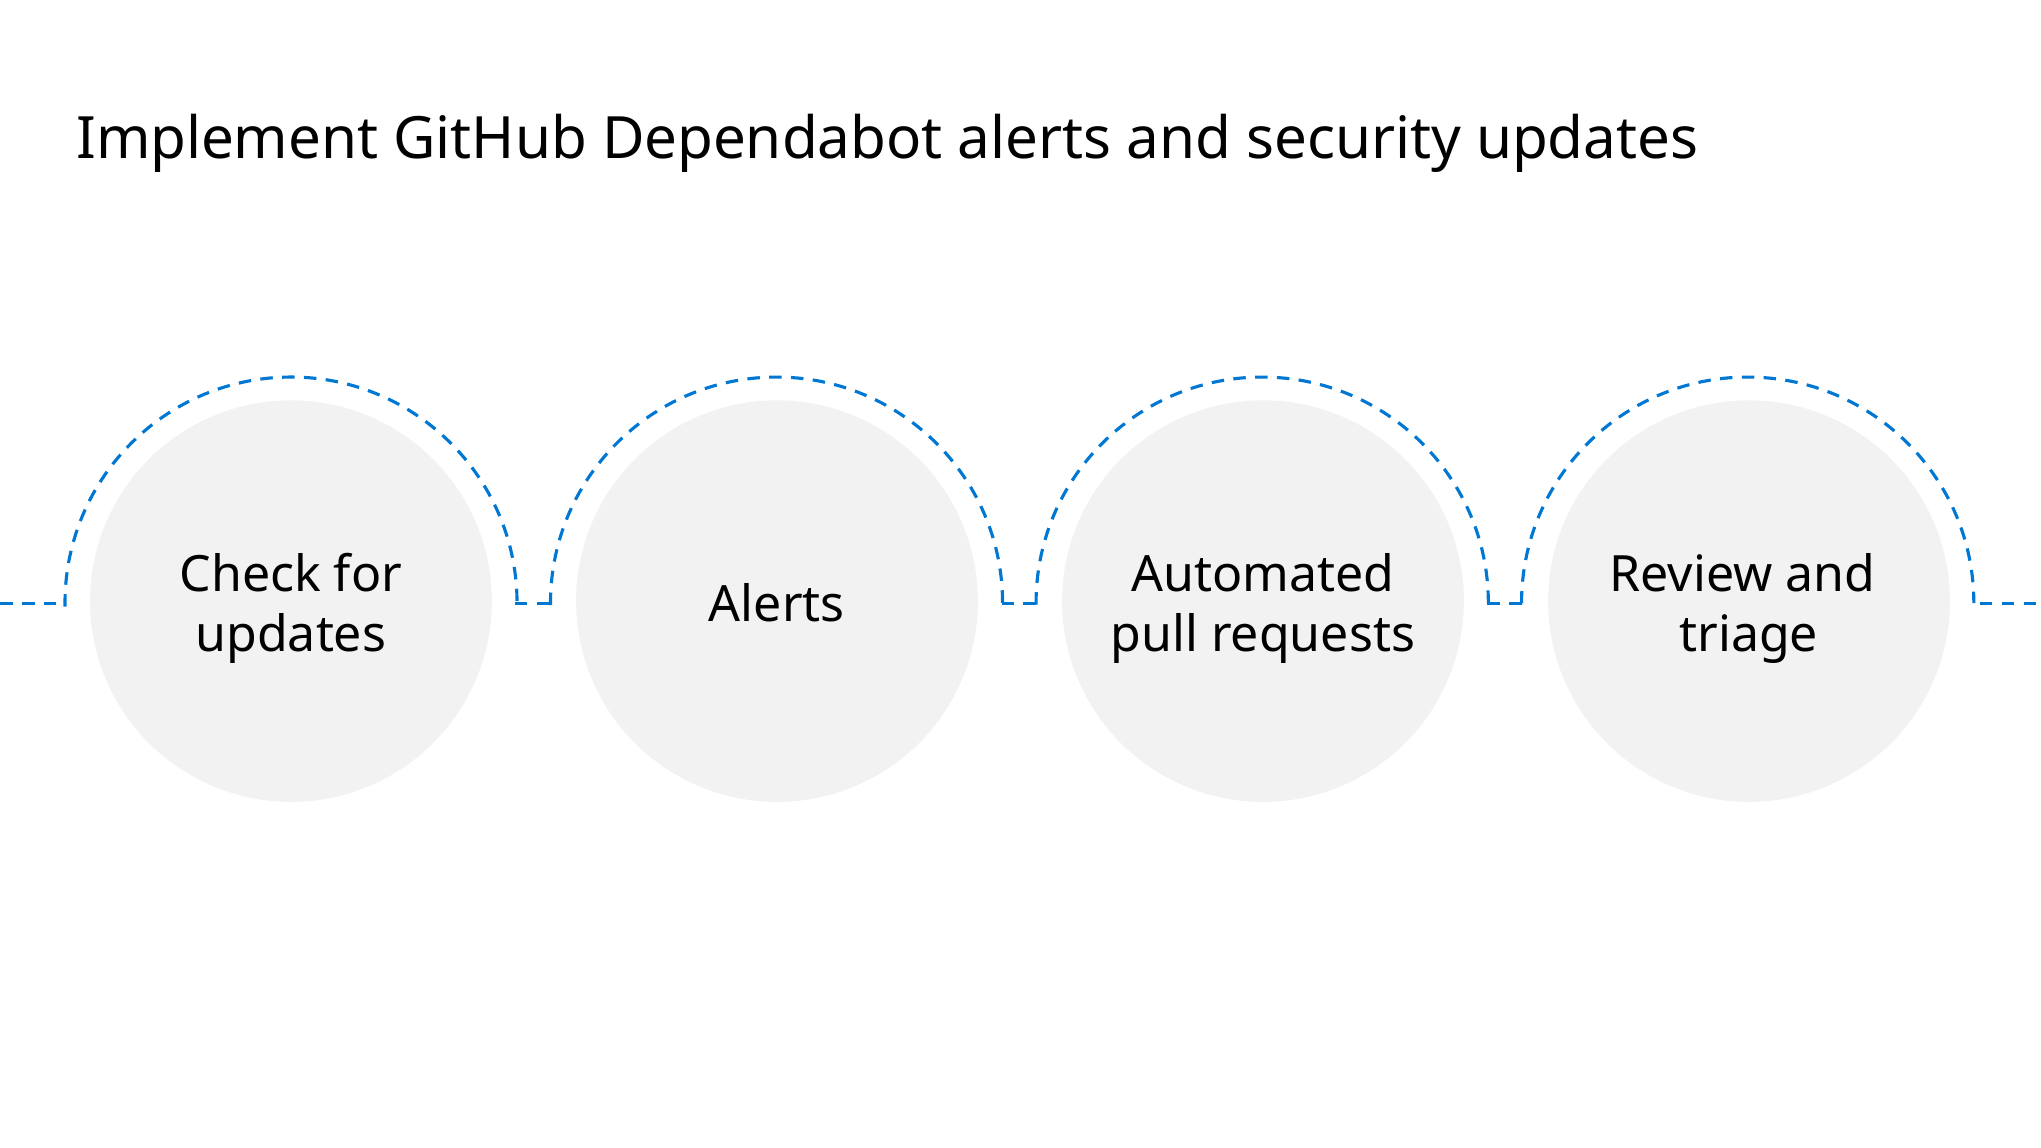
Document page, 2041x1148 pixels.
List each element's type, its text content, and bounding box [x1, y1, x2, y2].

text_box Alerts [575, 607, 979, 803]
title Implement GitHub Dependabot alerts and security updates [76, 103, 1969, 172]
text_box Review and triage [1547, 607, 1951, 803]
text_box Check for updates [89, 607, 493, 803]
text_box Automated pull requests [1061, 607, 1465, 803]
picture [0, 374, 2041, 607]
